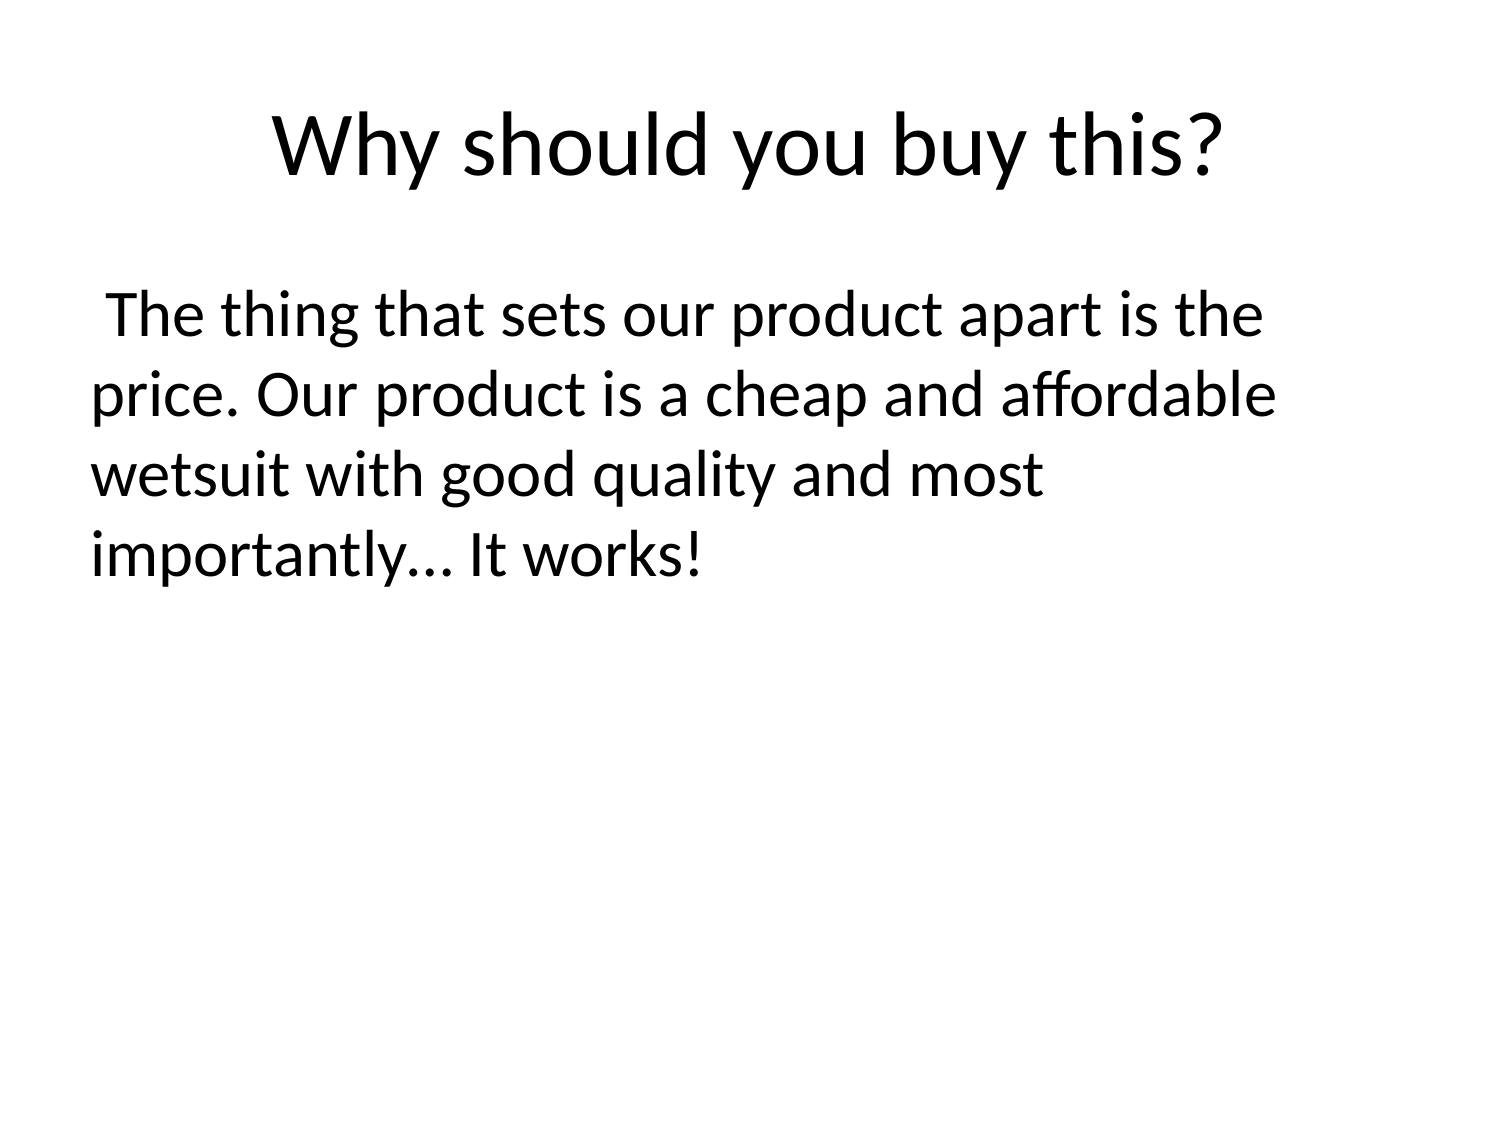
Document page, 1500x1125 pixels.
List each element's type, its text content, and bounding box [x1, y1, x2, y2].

title Why should you buy this? [75, 45, 1425, 233]
list The thing that sets our product apart is the price. Our product is a cheap and affordable wetsuit with good quality and most importantly… It works! [75, 262, 1425, 1005]
